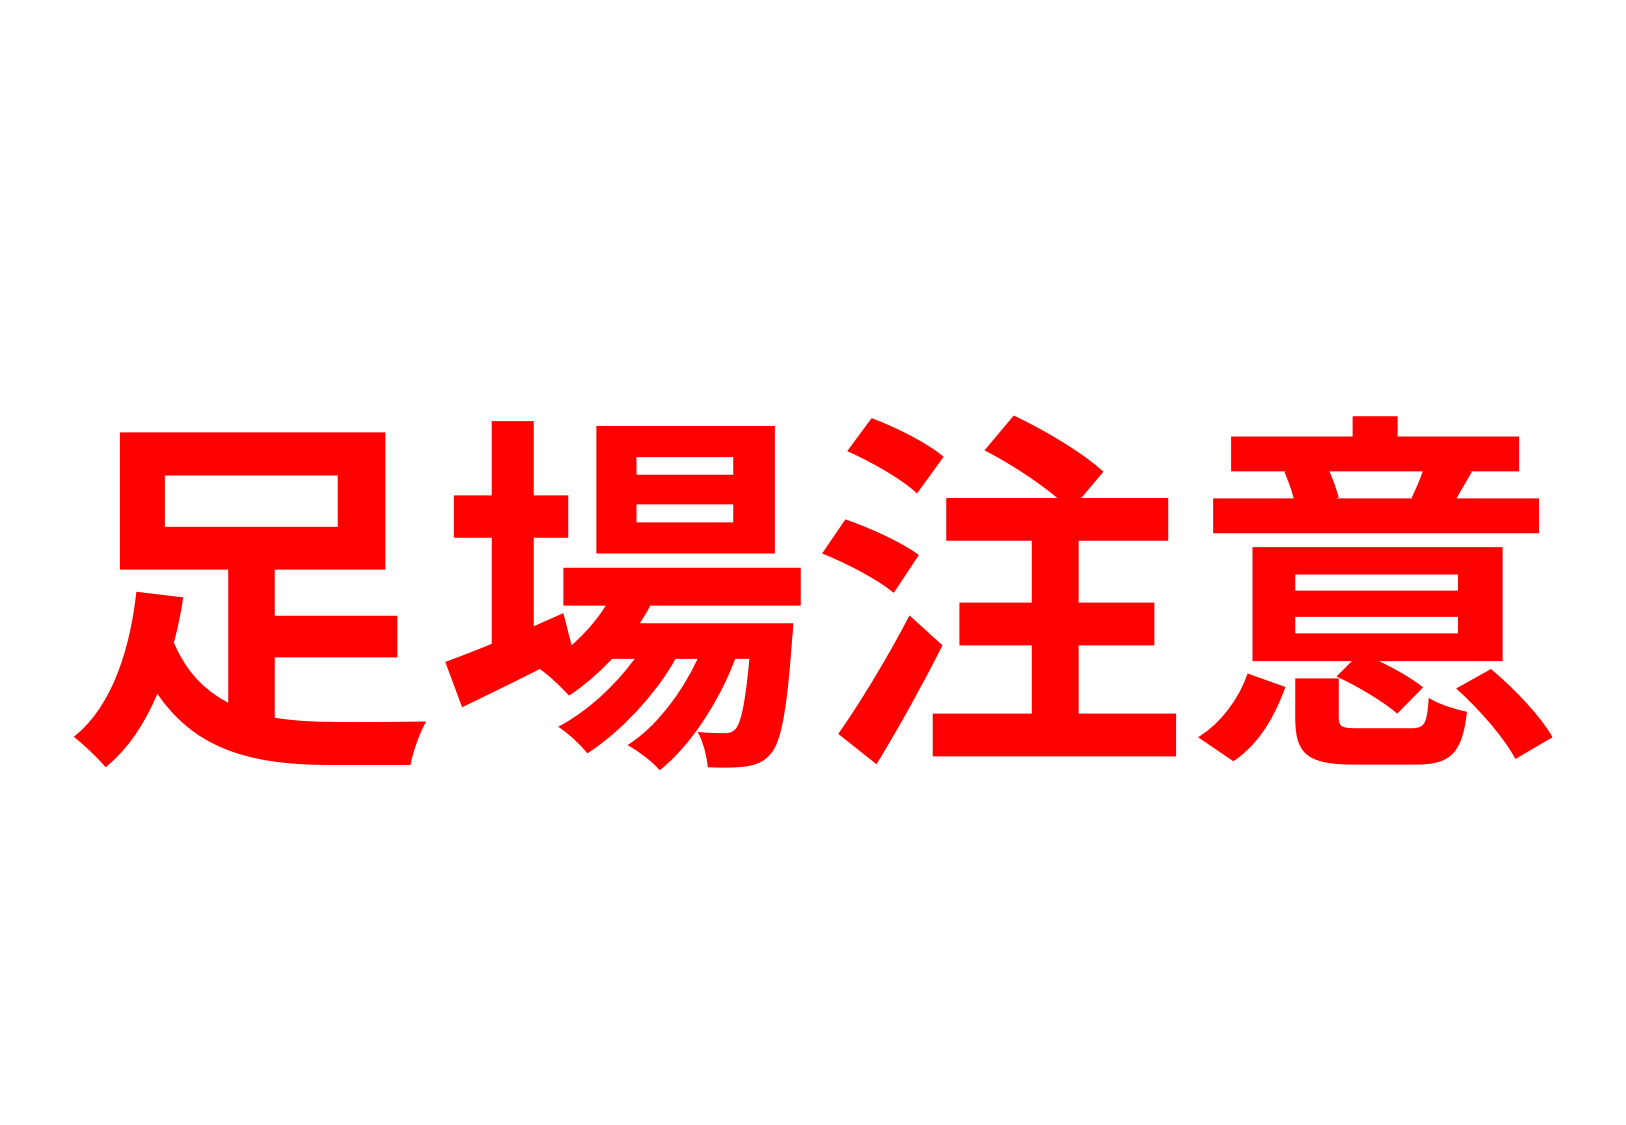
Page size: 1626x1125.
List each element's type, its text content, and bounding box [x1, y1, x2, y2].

text_box 足場注意 [0, 353, 1625, 818]
